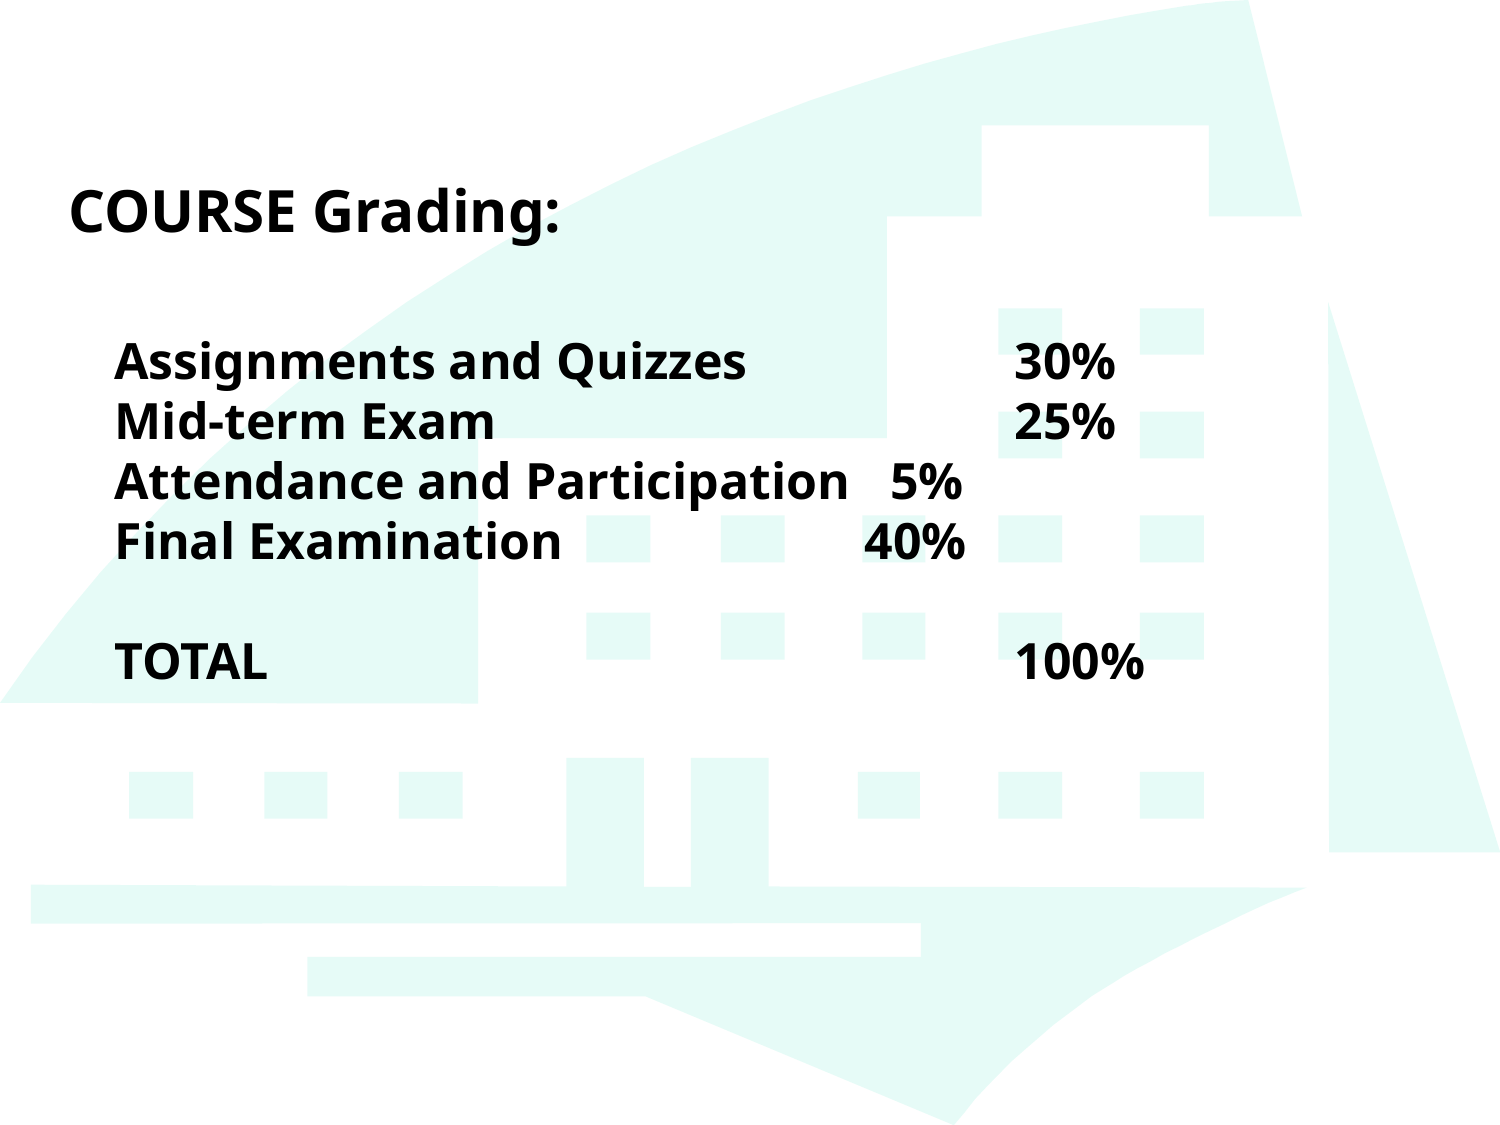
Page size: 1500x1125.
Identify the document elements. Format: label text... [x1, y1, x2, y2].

title COURSE Grading: [53, 174, 1392, 270]
text_box Assignments and Quizzes 30% Mid-term Exam 25% Attendance and Participation 5% Final Examination 40% TOTAL 100% [99, 262, 1322, 725]
